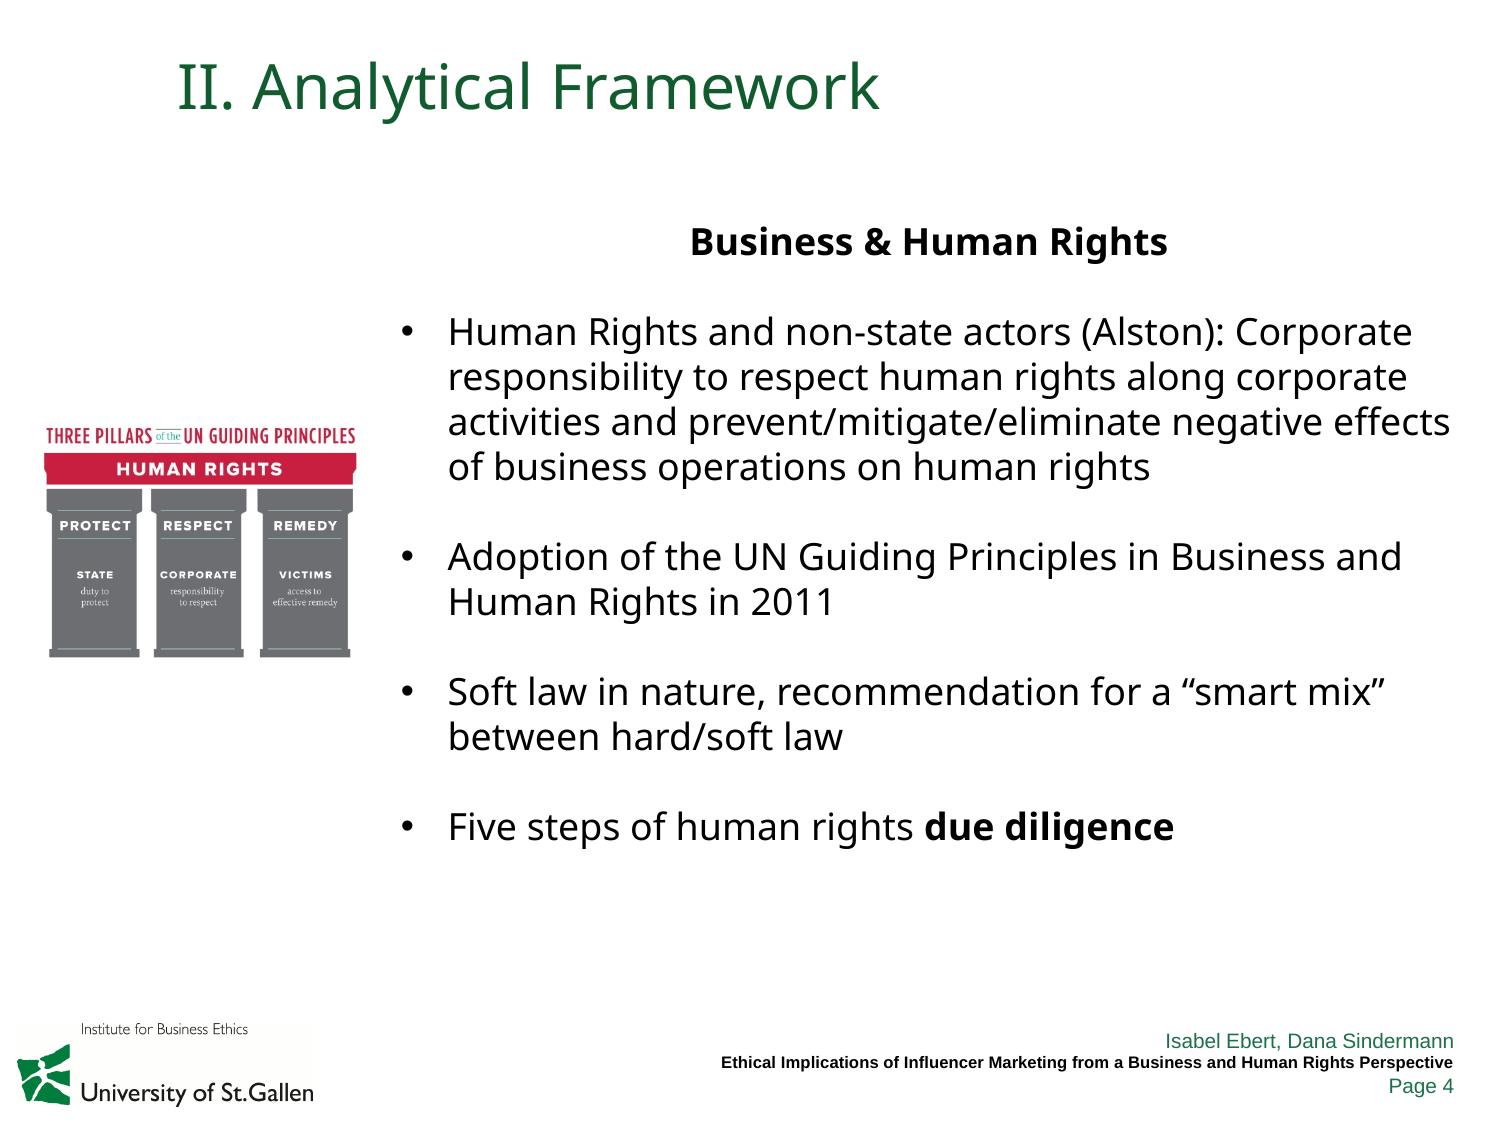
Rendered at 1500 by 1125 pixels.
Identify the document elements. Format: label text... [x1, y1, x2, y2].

picture [26, 413, 372, 670]
text_box Business & Human Rights Human Rights and non-state actors (Alston): Corporate responsibility to respect human rights along corporate activities and prevent/mitigate/eliminate negative effects of business operations on human rights Adoption of the UN Guiding Principles in Business and Human Rights in 2011 Soft law in nature, recommendation for a “smart mix” between hard/soft law Five steps of human rights due diligence [385, 165, 1473, 1125]
title II. Analytical Framework [177, 47, 1477, 213]
picture [17, 1023, 313, 1107]
